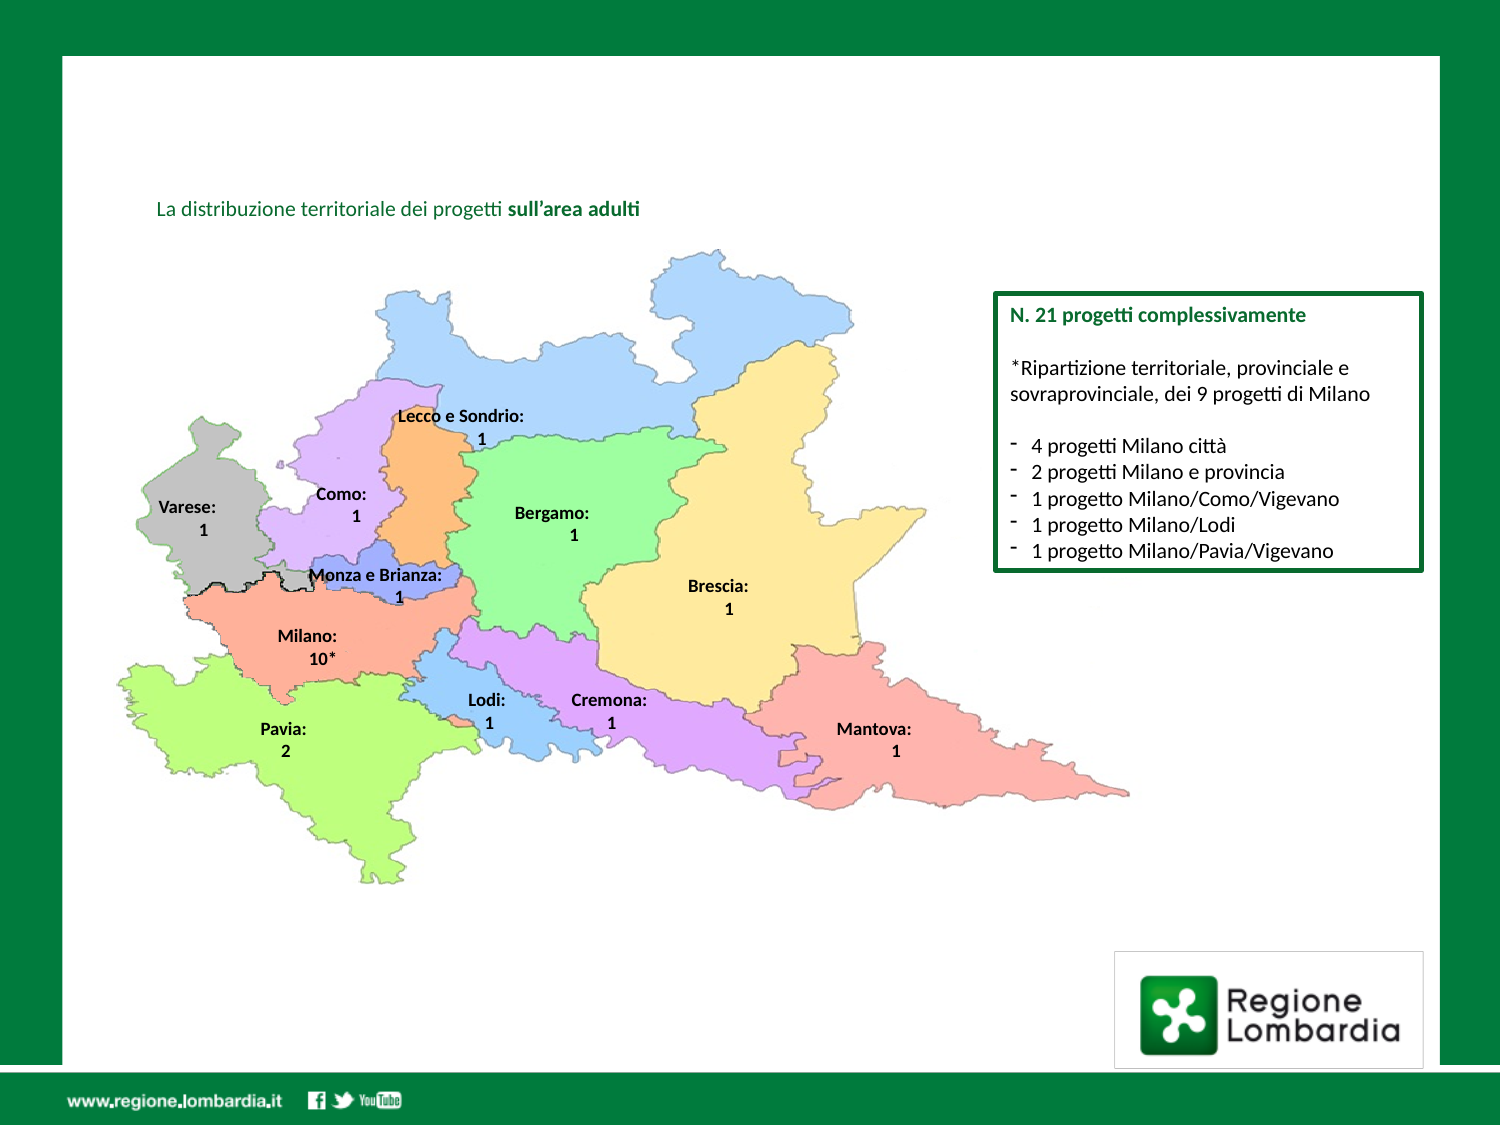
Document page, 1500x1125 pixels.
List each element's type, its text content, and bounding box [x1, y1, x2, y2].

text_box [143, 396, 971, 770]
title La distribuzione territoriale dei progetti sull’area adulti [141, 187, 1500, 229]
picture [112, 248, 1145, 885]
text_box N. 21 progetti complessivamente *Ripartizione territoriale, provinciale e sovraprovinciale, dei 9 progetti di Milano 4 progetti Milano città 2 progetti Milano e provincia 1 progetto Milano/Como/Vigevano 1 progetto Milano/Lodi 1 progetto Milano/Pavia/Vigevano [1150, 293, 1422, 571]
